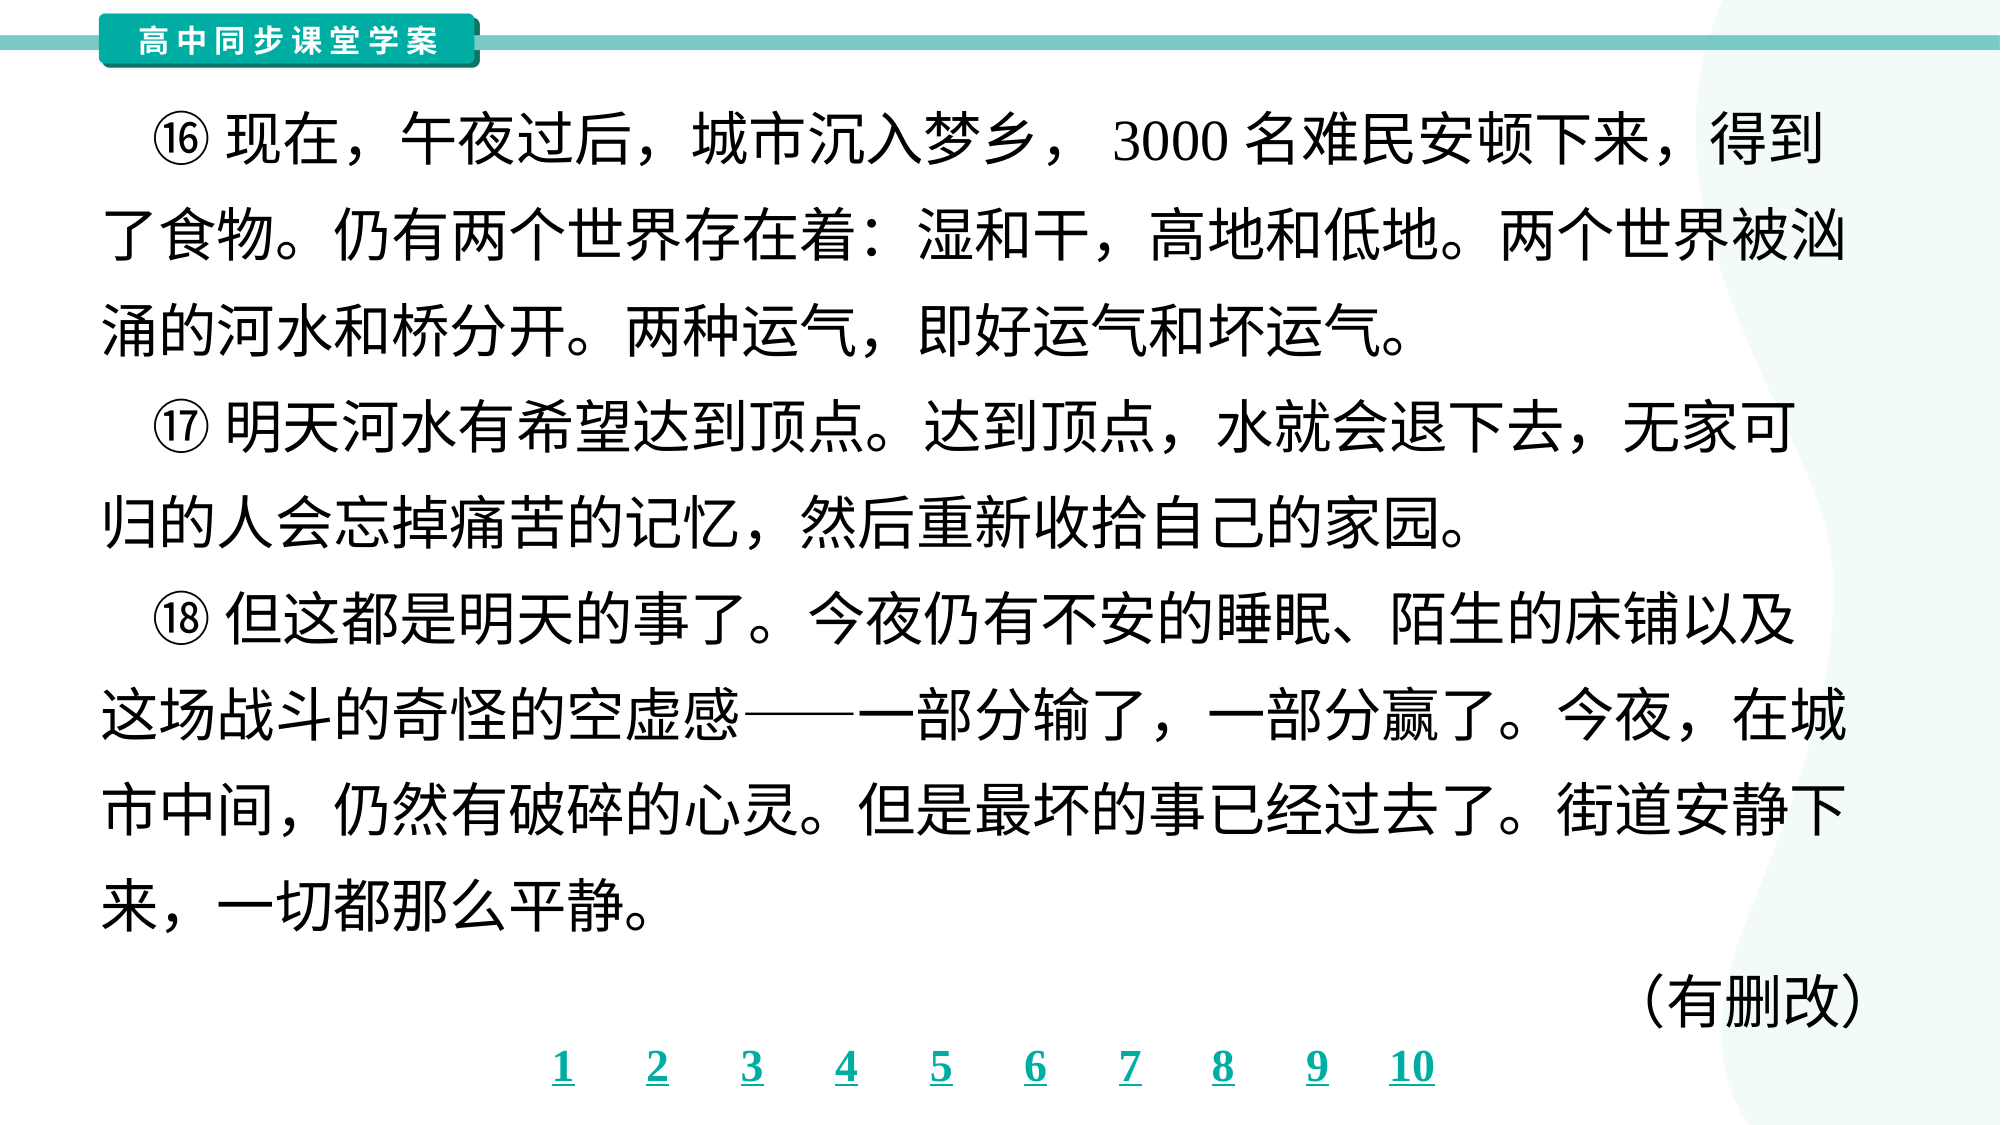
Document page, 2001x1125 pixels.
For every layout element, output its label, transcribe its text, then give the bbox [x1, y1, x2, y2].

picture [0, 0, 2000, 1125]
text_box ⑯现在，午夜过后，城市沉入梦乡，3000名难民安顿下来，得到 了食物。仍有两个世界存在着：湿和干，高地和低地。两个世界被汹 涌的河水和桥分开。两种运气，即好运气和坏运气。 ⑰明天河水有希望达到顶点。达到顶点，水就会退下去，无家可 归的人会忘掉痛苦的记忆，然后重新收拾自己的家园。 ⑱但这都是明天的事了。今夜仍有不安的睡眠、陌生的床铺以及 这场战斗的奇怪的空虚感——一部分输了，一部分赢了。今夜，在城 市中间，仍然有破碎的心灵。但是最坏的事已经过去了。街道安静下 来，一切都那么平静。 （有删改） [100, 76, 1899, 1036]
